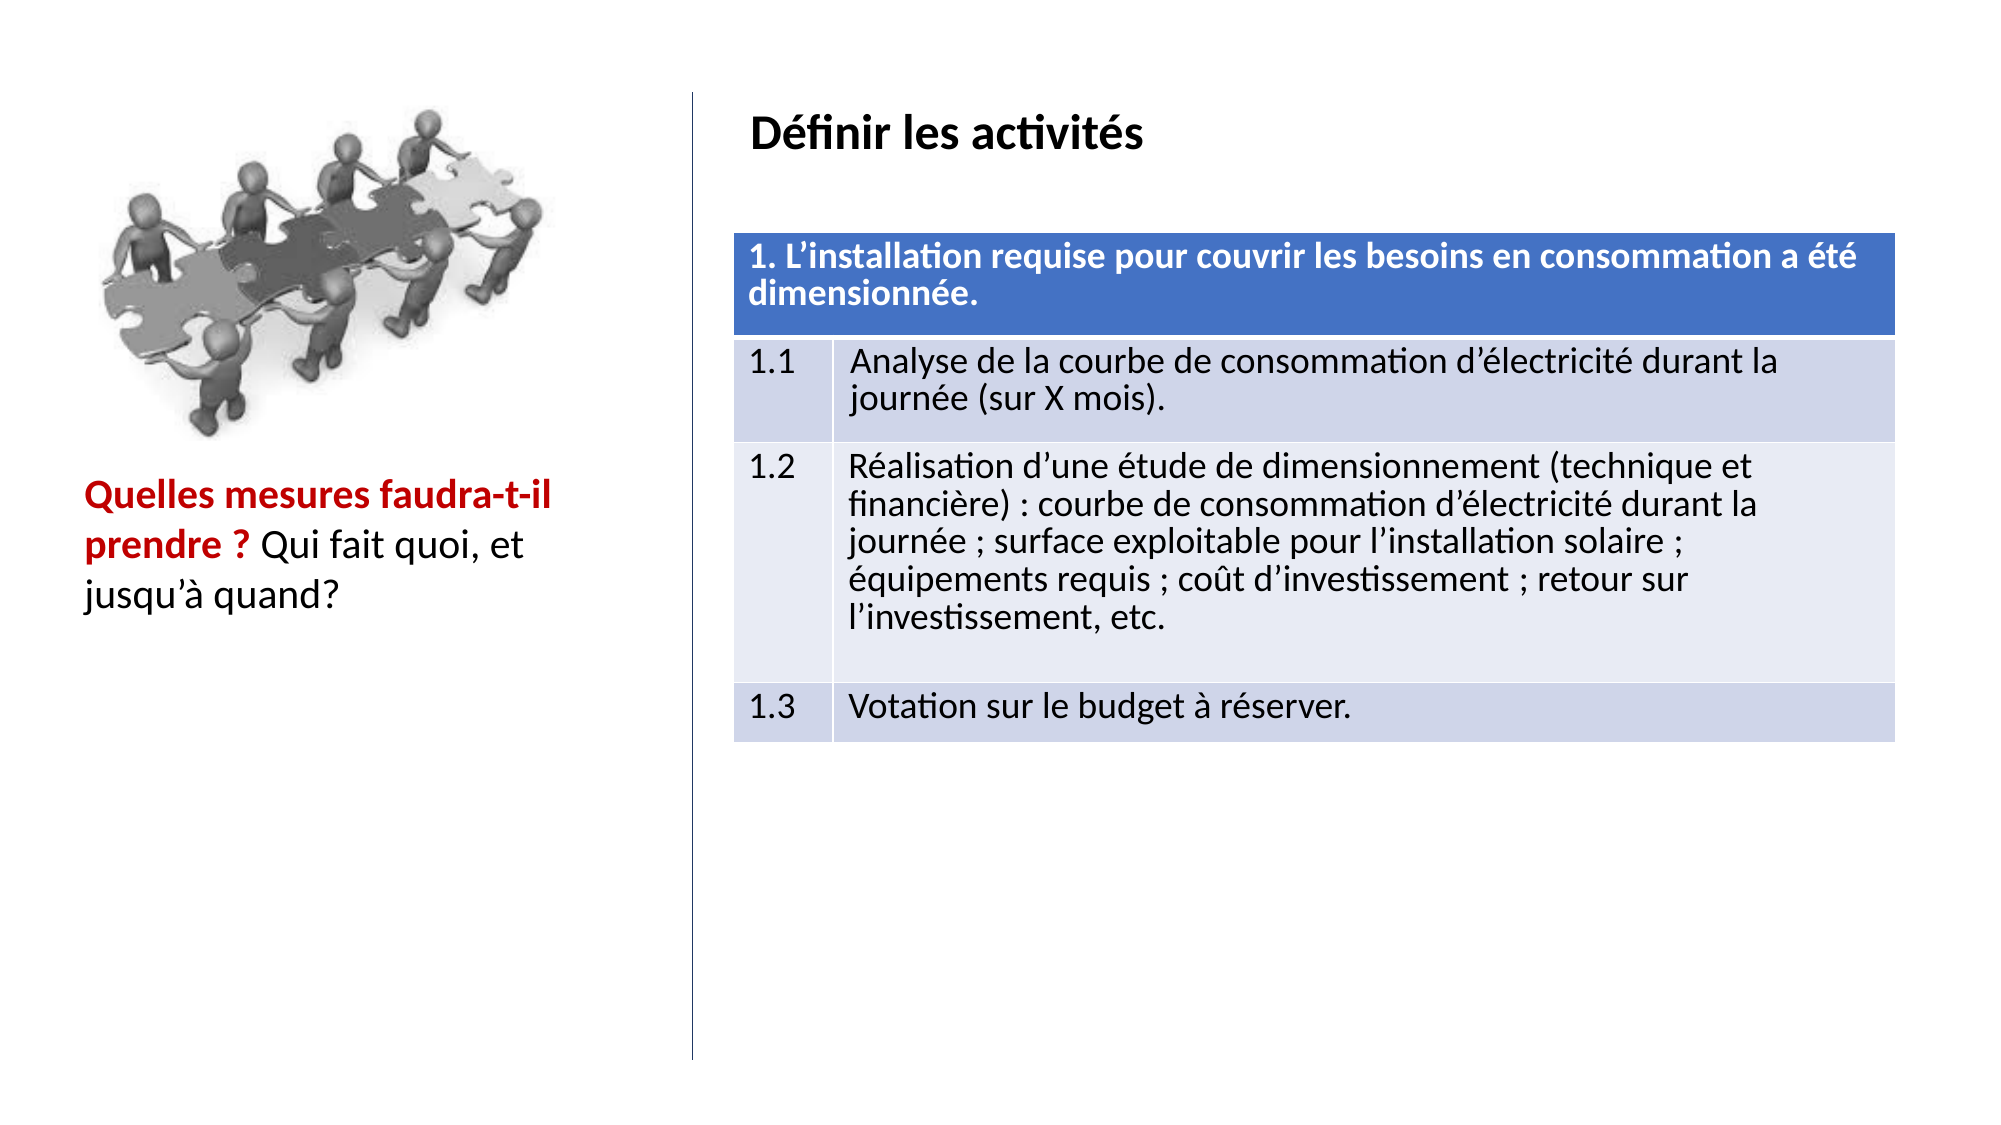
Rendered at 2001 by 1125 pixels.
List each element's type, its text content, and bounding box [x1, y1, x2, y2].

text_box Définir les activités [735, 92, 1160, 168]
text_box Quelles mesures faudra-t-il prendre ? Qui fait quoi, et jusqu’à quand? [69, 459, 663, 625]
table_cell 1.2 [734, 443, 832, 682]
table_cell Réalisation d’une étude de dimensionnement (technique et financière) : courbe de consommation d’électricité durant la journée ; surface exploitable pour l’installation solaire ; équipements requis ; coût d’investissement ; retour sur l’investissement, etc. [834, 443, 1895, 682]
table_cell 1.3 [734, 683, 832, 742]
table_cell Analyse de la courbe de consommation d’électricité durant la journée (sur X mois). [834, 340, 1895, 442]
table_header 1. L’installation requise pour couvrir les besoins en consommation a été dimensionnée. [734, 233, 1895, 335]
picture [69, 91, 561, 460]
table_cell Votation sur le budget à réserver. [834, 683, 1895, 742]
table_cell 1.1 [734, 340, 832, 442]
